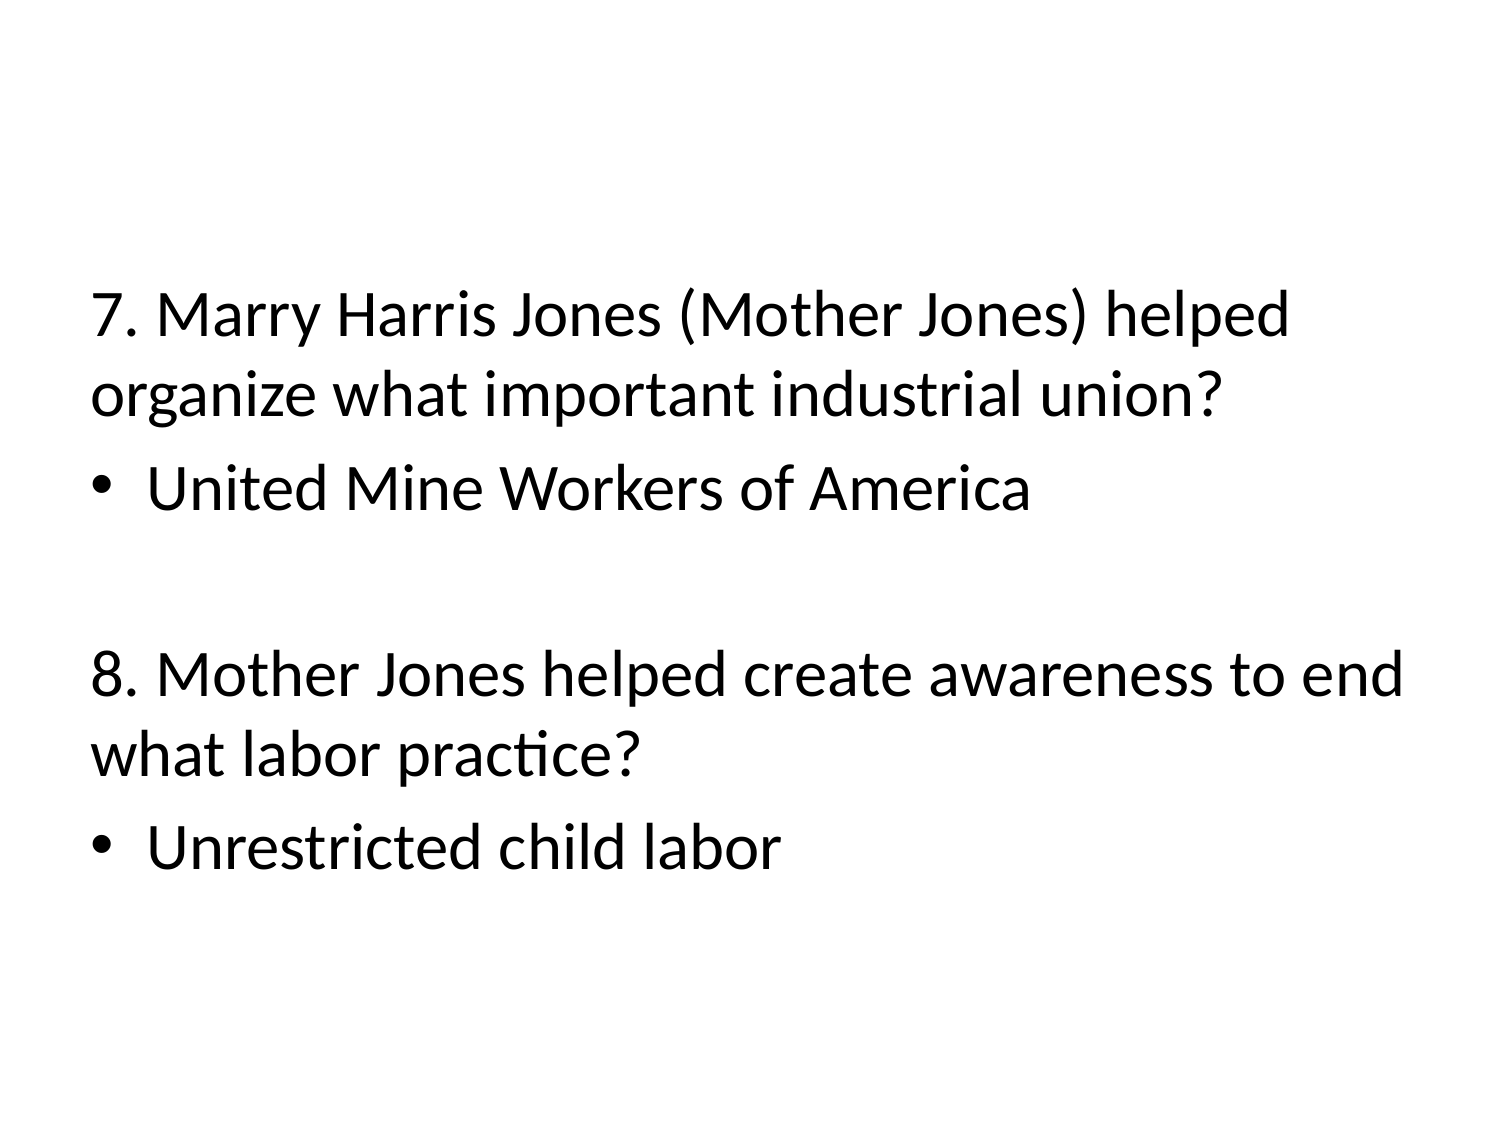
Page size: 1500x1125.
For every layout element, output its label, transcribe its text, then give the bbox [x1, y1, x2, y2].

list 7. Marry Harris Jones (Mother Jones) helped organize what important industrial union? United Mine Workers of America 8. Mother Jones helped create awareness to end what labor practice? Unrestricted child labor [75, 262, 1425, 1005]
